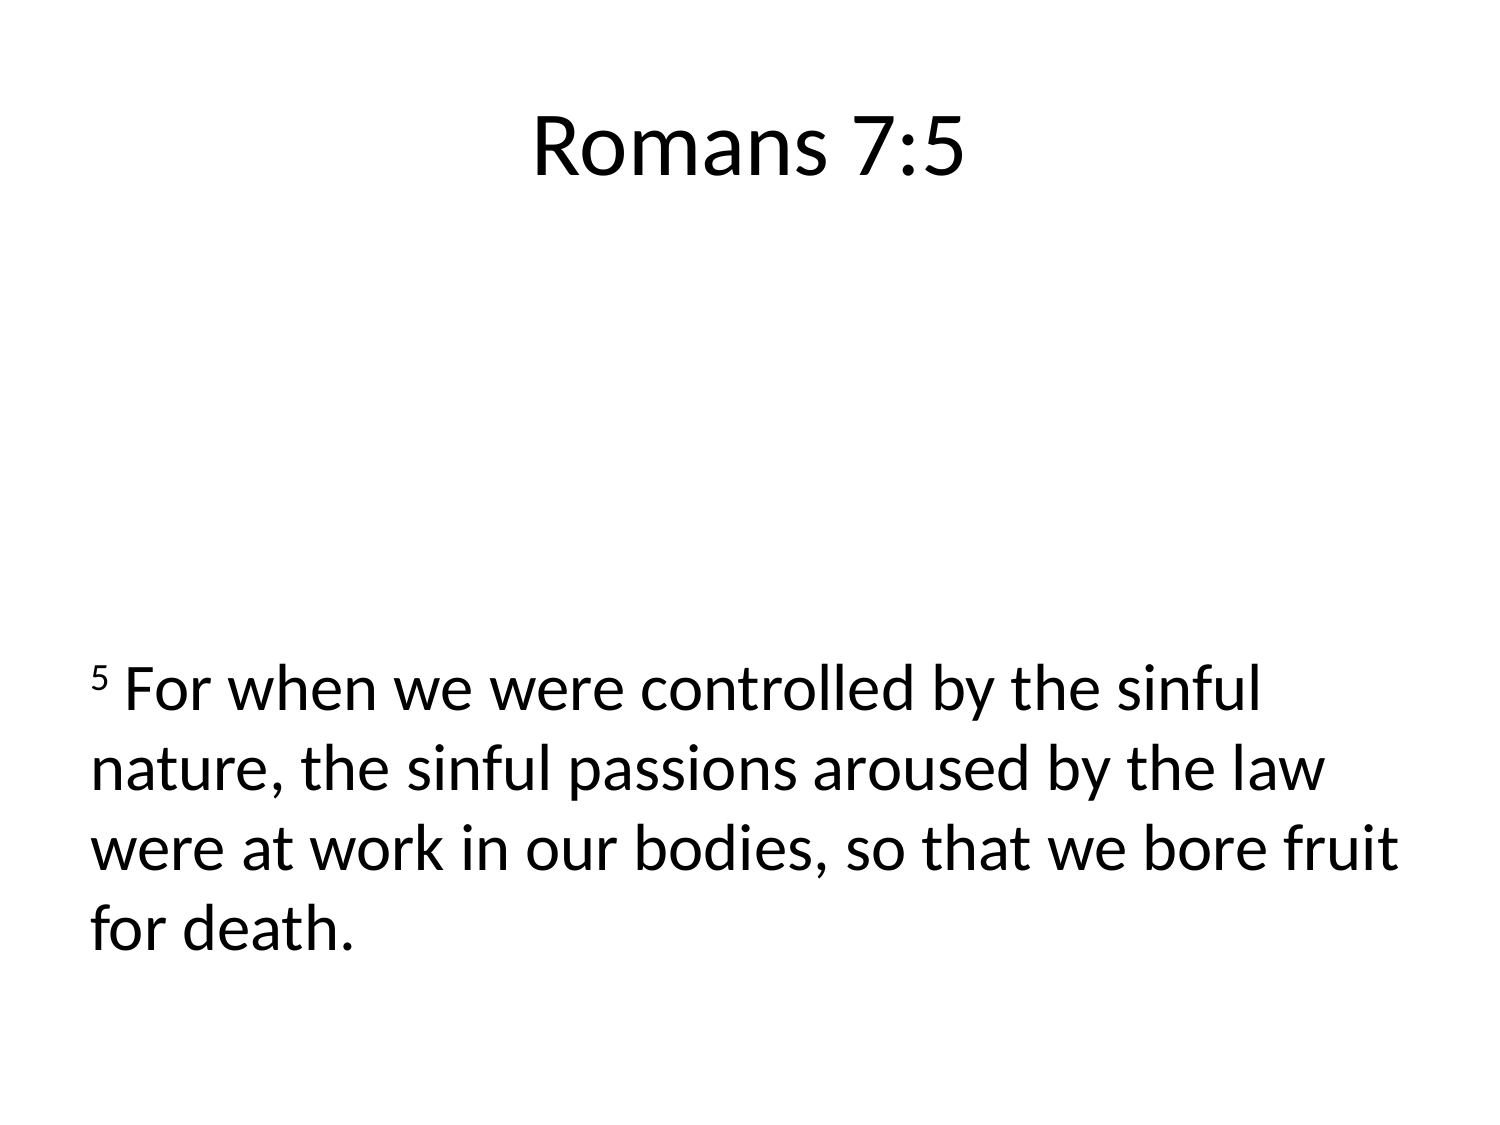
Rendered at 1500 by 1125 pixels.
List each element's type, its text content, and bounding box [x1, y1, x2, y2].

list 5 For when we were controlled by the sinful nature, the sinful passions aroused by the law were at work in our bodies, so that we bore fruit for death. [75, 262, 1425, 1005]
title Romans 7:5 [75, 45, 1425, 233]
